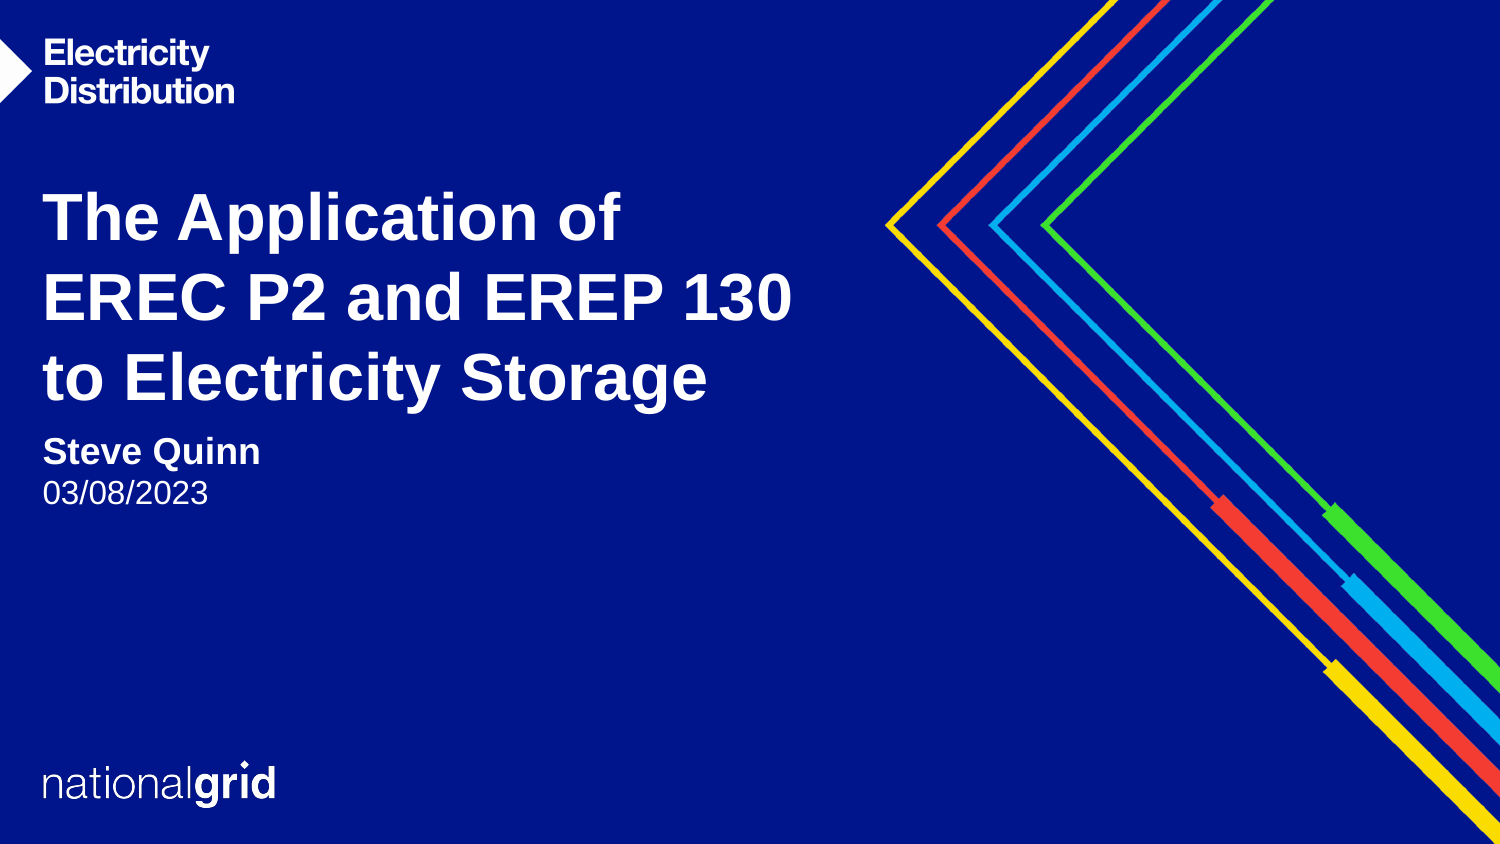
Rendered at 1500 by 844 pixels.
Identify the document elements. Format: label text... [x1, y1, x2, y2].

picture [43, 760, 275, 808]
title The Application of EREC P2 and EREP 130 to Electricity Storage [42, 173, 825, 317]
list Steve Quinn 03/08/2023 [42, 426, 705, 513]
picture [999, 0, 1500, 717]
picture [0, 38, 234, 104]
picture [885, 0, 1500, 844]
